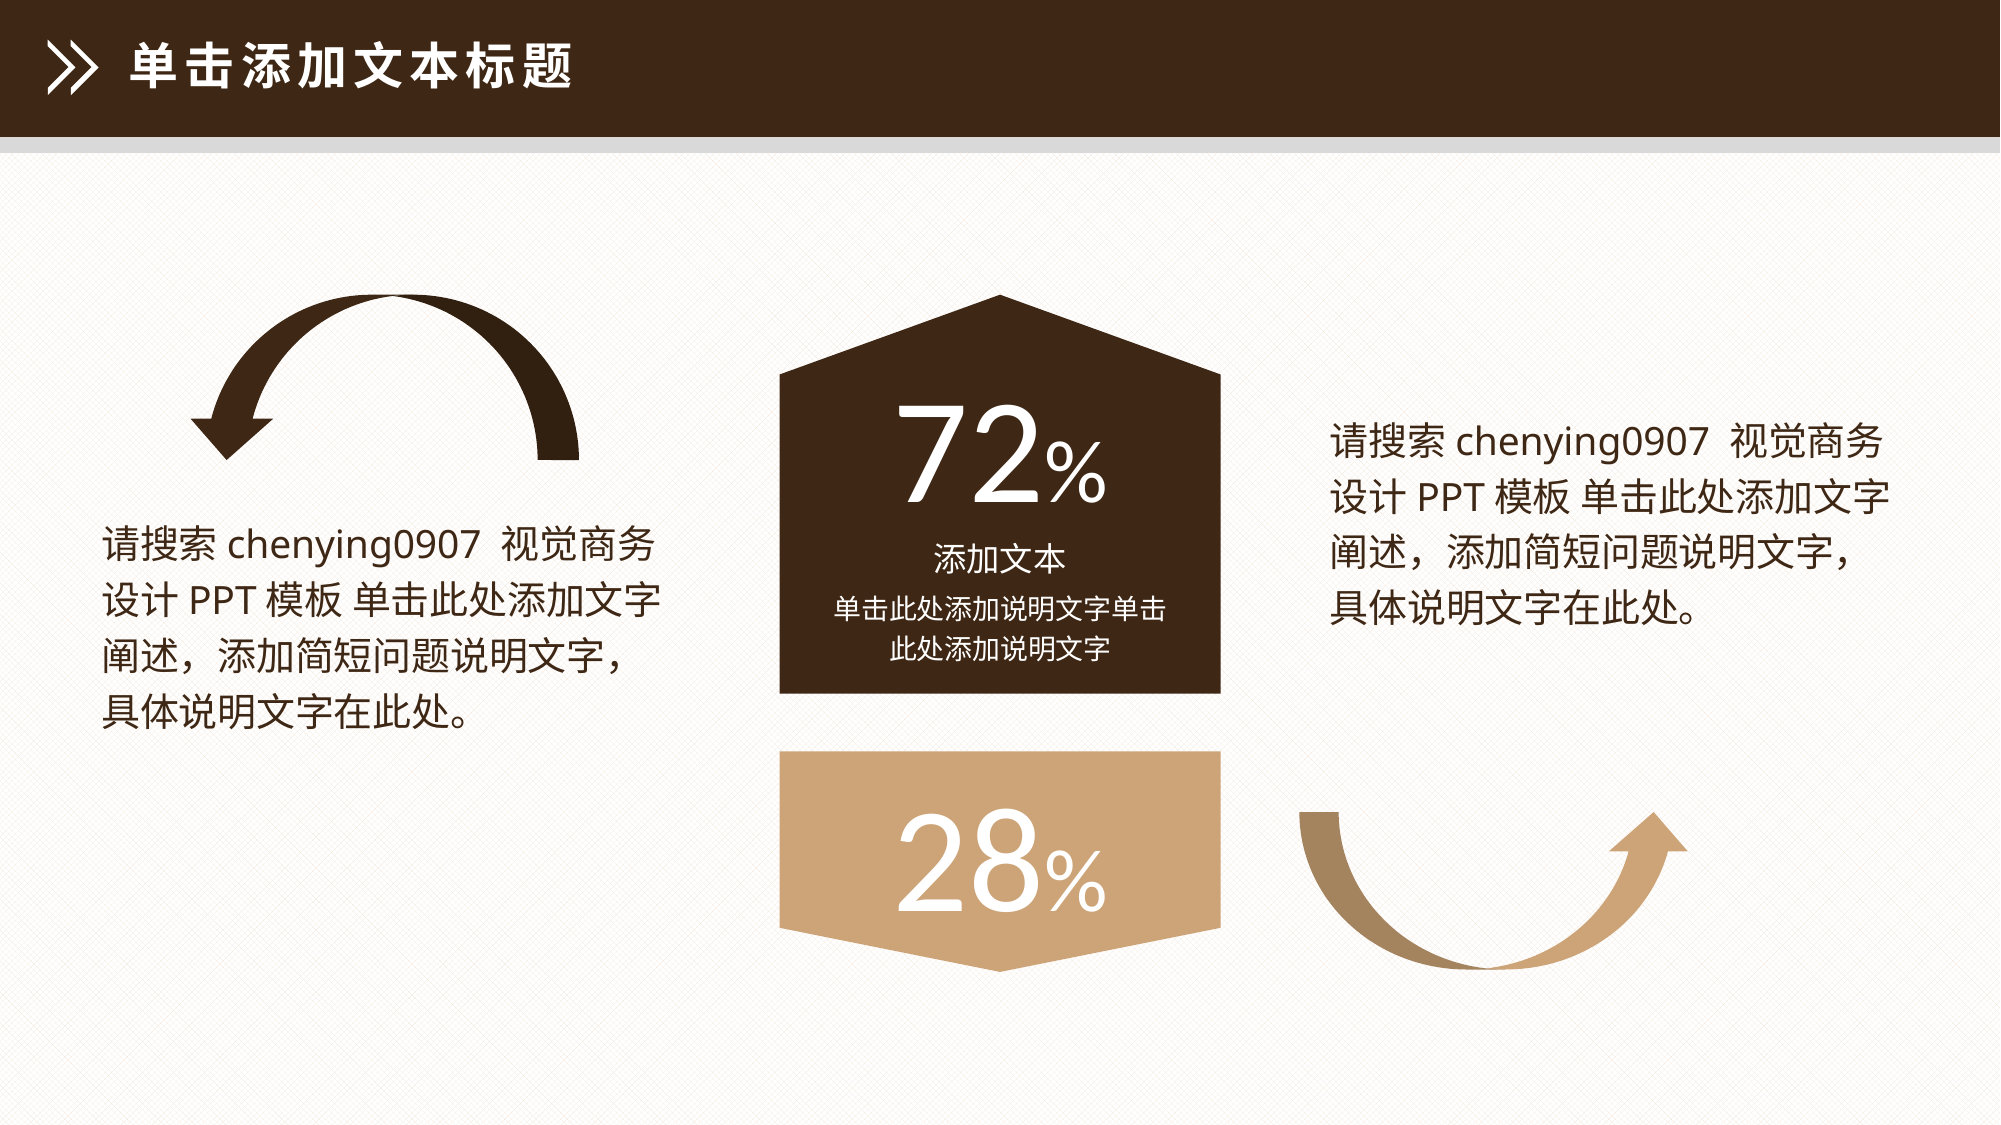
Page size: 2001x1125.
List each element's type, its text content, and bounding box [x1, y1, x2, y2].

text_box 72% [877, 344, 1123, 531]
text_box [778, 750, 1222, 949]
text_box 请搜索chenying0907 视觉商务设计PPT模板 单击此处添加文字阐述，添加简短问题说明文字，具体说明文字在此处。 [86, 502, 685, 891]
text_box [0, 0, 2000, 136]
text_box 单击添加文本标题 [113, 26, 588, 102]
text_box 添加文本 单击此处添加说明文字单击此处添加说明文字 [810, 531, 1190, 681]
text_box 28% [877, 754, 1123, 949]
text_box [28, 47, 91, 88]
text_box [880, 949, 1120, 973]
text_box [778, 293, 1222, 695]
text_box [0, 136, 2000, 154]
text_box 请搜索chenying0907 视觉商务设计PPT模板 单击此处添加文字阐述，添加简短问题说明文字，具体说明文字在此处。 [1315, 399, 1914, 752]
text_box [188, 293, 581, 462]
text_box [1298, 810, 1690, 971]
